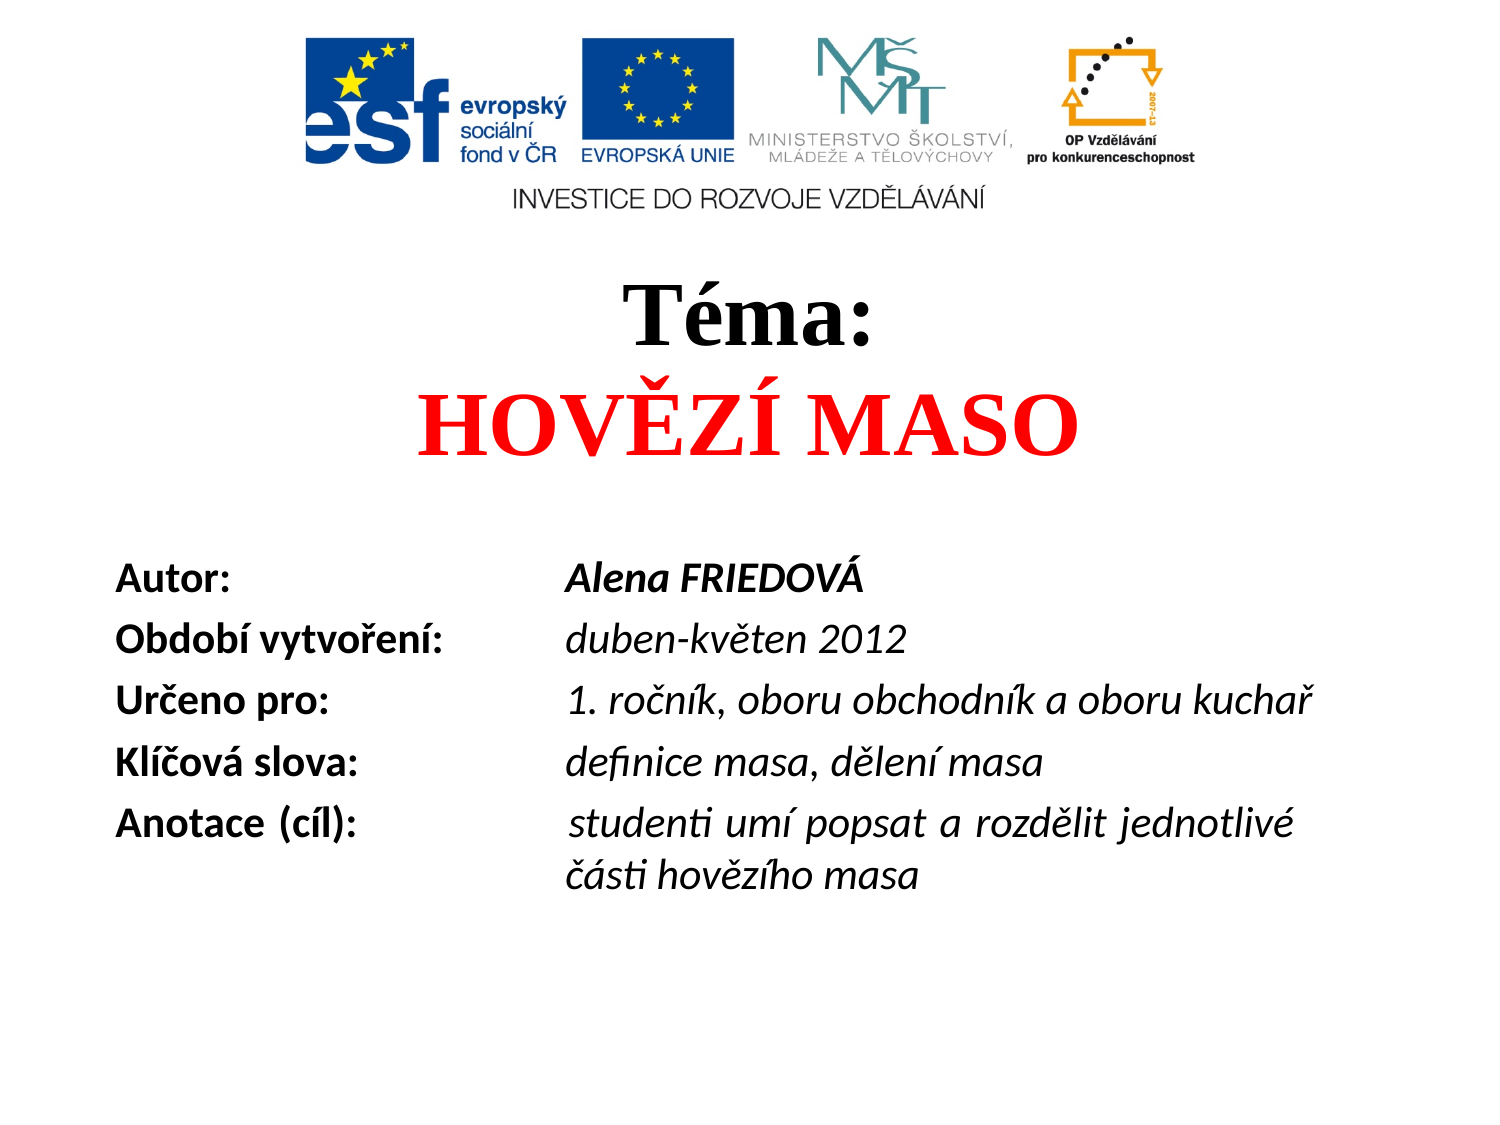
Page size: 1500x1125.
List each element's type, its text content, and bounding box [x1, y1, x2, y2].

picture [277, 18, 1223, 226]
title Téma: HOVĚZÍ MASO [112, 243, 1388, 485]
subtitle Autor: Alena FRIEDOVÁ Období vytvoření: duben-květen 2012 Určeno pro: 1. ročník, oboru obchodník a oboru kuchař Klíčová slova: definice masa, dělení masa Anotace (cíl): studenti umí popsat a rozdělit jednotlivé části hovězího masa [100, 479, 1353, 1012]
